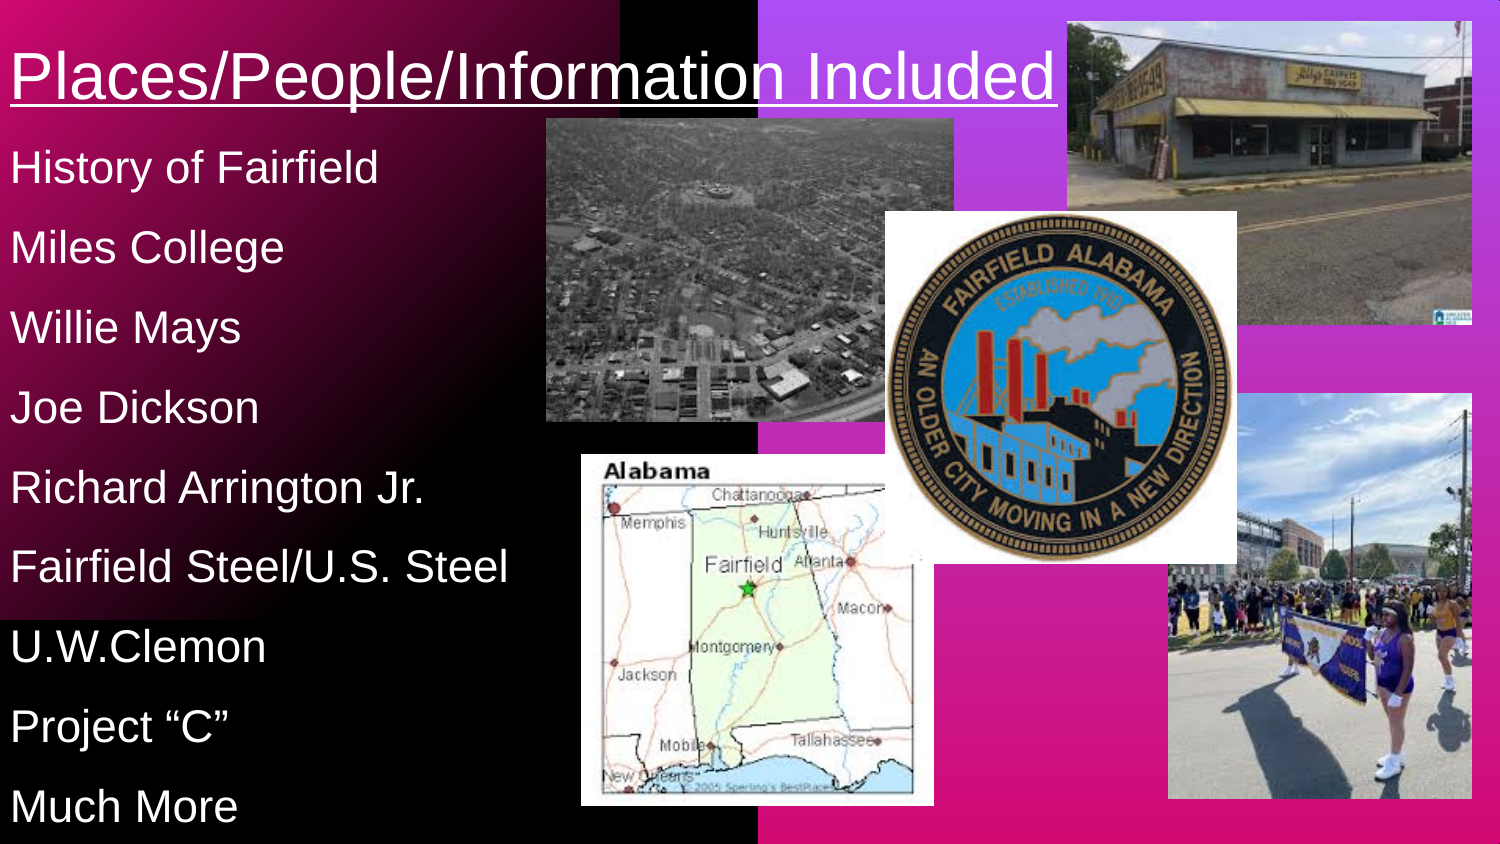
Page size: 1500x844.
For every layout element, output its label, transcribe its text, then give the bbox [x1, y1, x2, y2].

picture [546, 20, 1472, 807]
subtitle Places/People/Information Included History of Fairfield Miles College Willie Mays Joe Dickson Richard Arrington Jr. Fairfield Steel/U.S. Steel U.W.Clemon Project “C” Much More [10, 21, 1144, 844]
